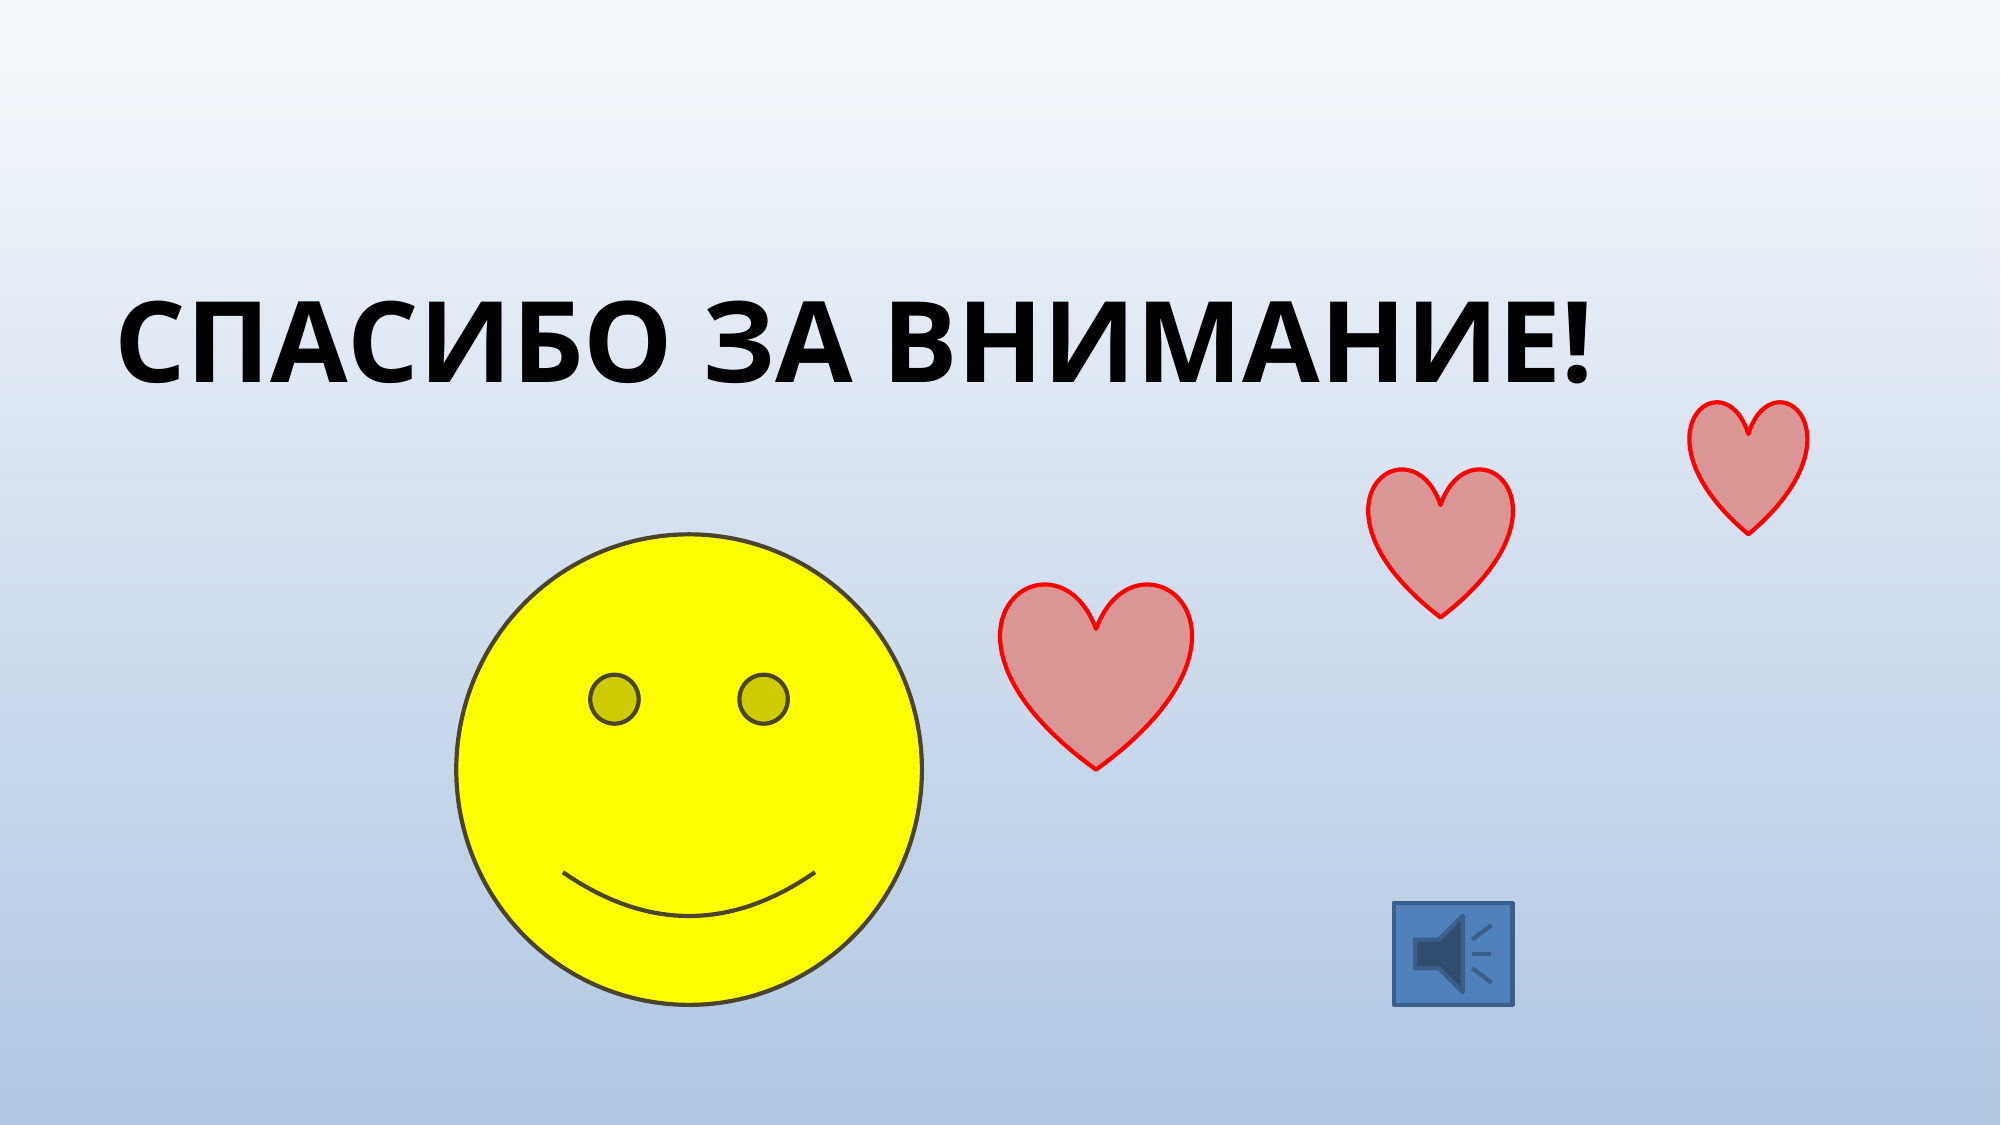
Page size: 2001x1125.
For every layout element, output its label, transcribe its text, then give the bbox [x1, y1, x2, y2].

text_box [1687, 400, 1810, 536]
text_box [454, 532, 925, 1007]
list СПАСИБО ЗА ВНИМАНИЕ! [99, 262, 1901, 1006]
text_box [1366, 467, 1516, 620]
text_box [997, 582, 1195, 772]
text_box [1392, 901, 1515, 1007]
